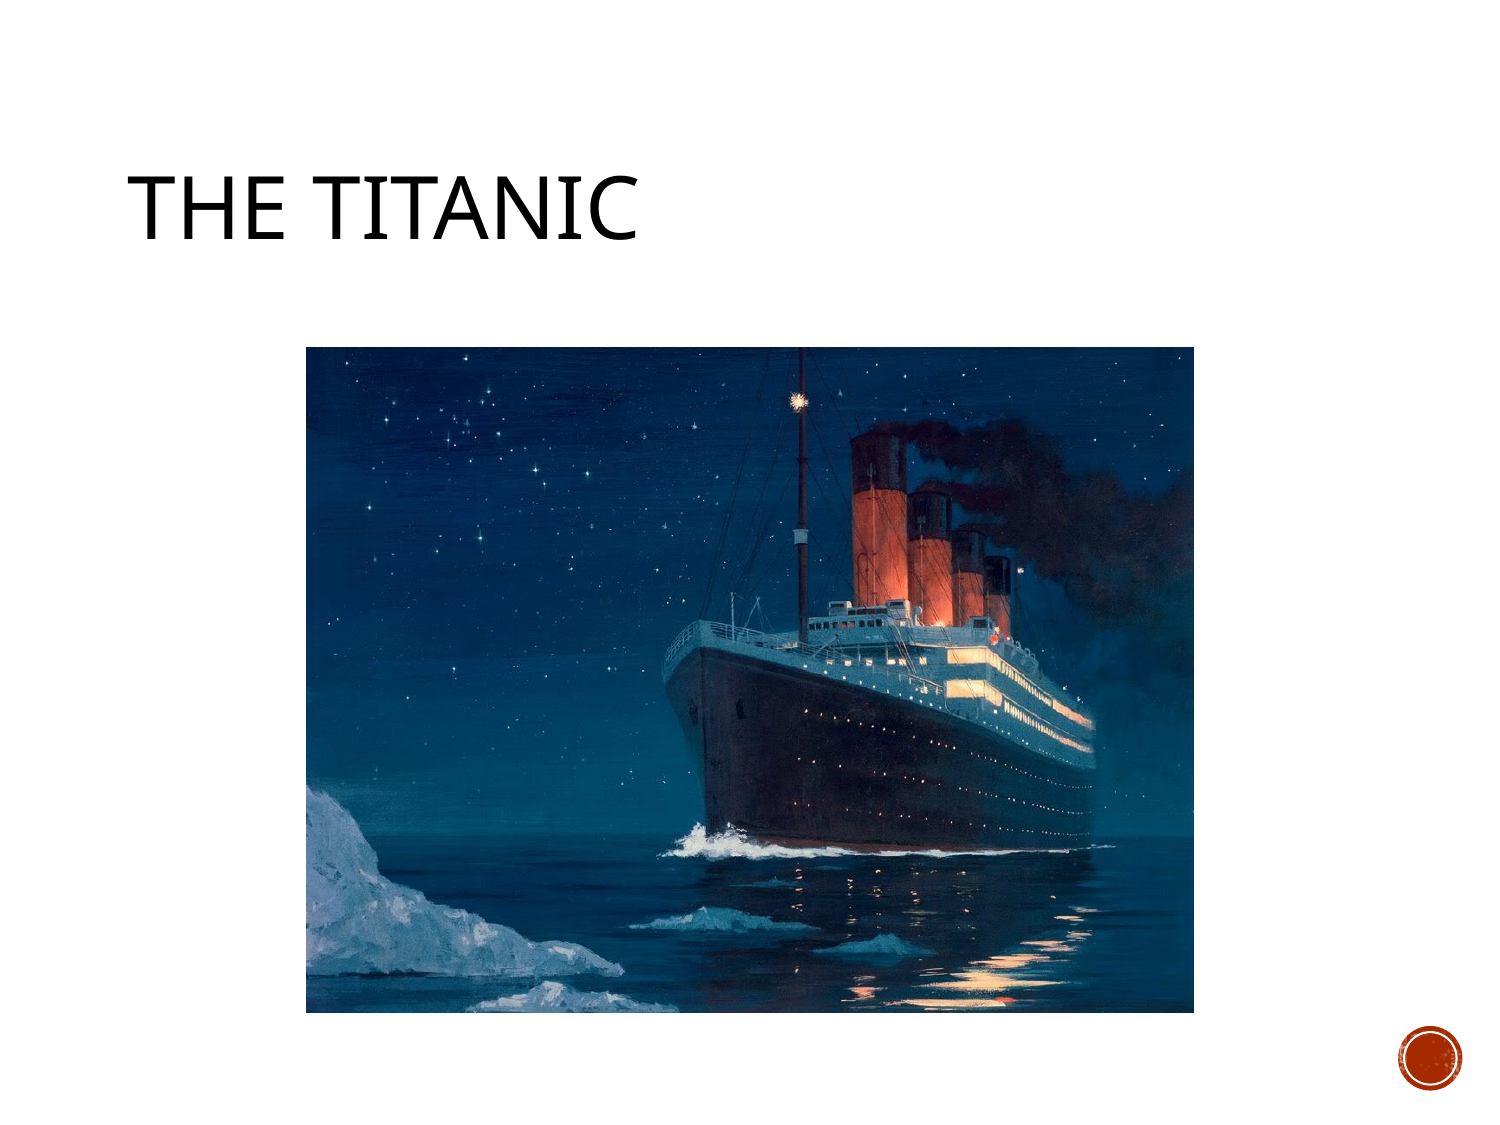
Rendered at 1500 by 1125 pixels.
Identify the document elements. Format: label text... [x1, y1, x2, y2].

title The Titanic [112, 79, 1388, 344]
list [309, 350, 1192, 1010]
